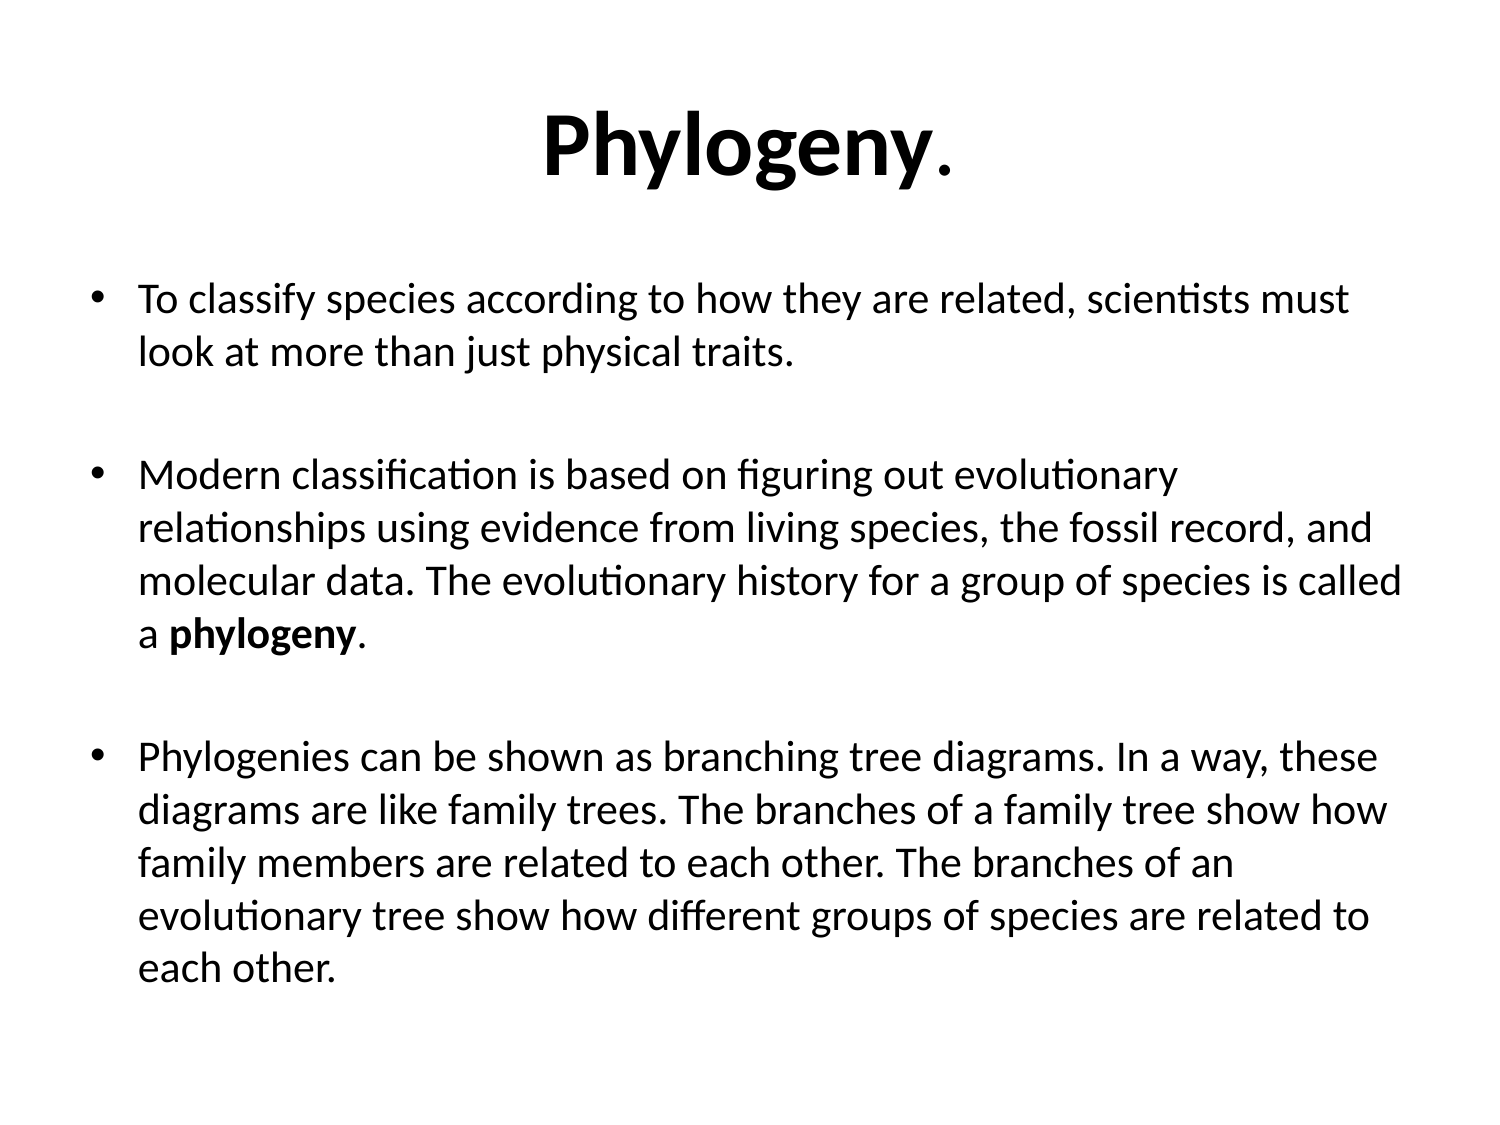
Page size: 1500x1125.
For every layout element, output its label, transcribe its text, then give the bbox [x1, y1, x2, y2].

list To classify species according to how they are related, scientists must look at more than just physical traits. Modern classification is based on figuring out evolutionary relationships using evidence from living species, the fossil record, and molecular data. The evolutionary history for a group of species is called a phylogeny. Phylogenies can be shown as branching tree diagrams. In a way, these diagrams are like family trees. The branches of a family tree show how family members are related to each other. The branches of an evolutionary tree show how different groups of species are related to each other. [75, 262, 1425, 1005]
title Phylogeny. [75, 45, 1425, 233]
